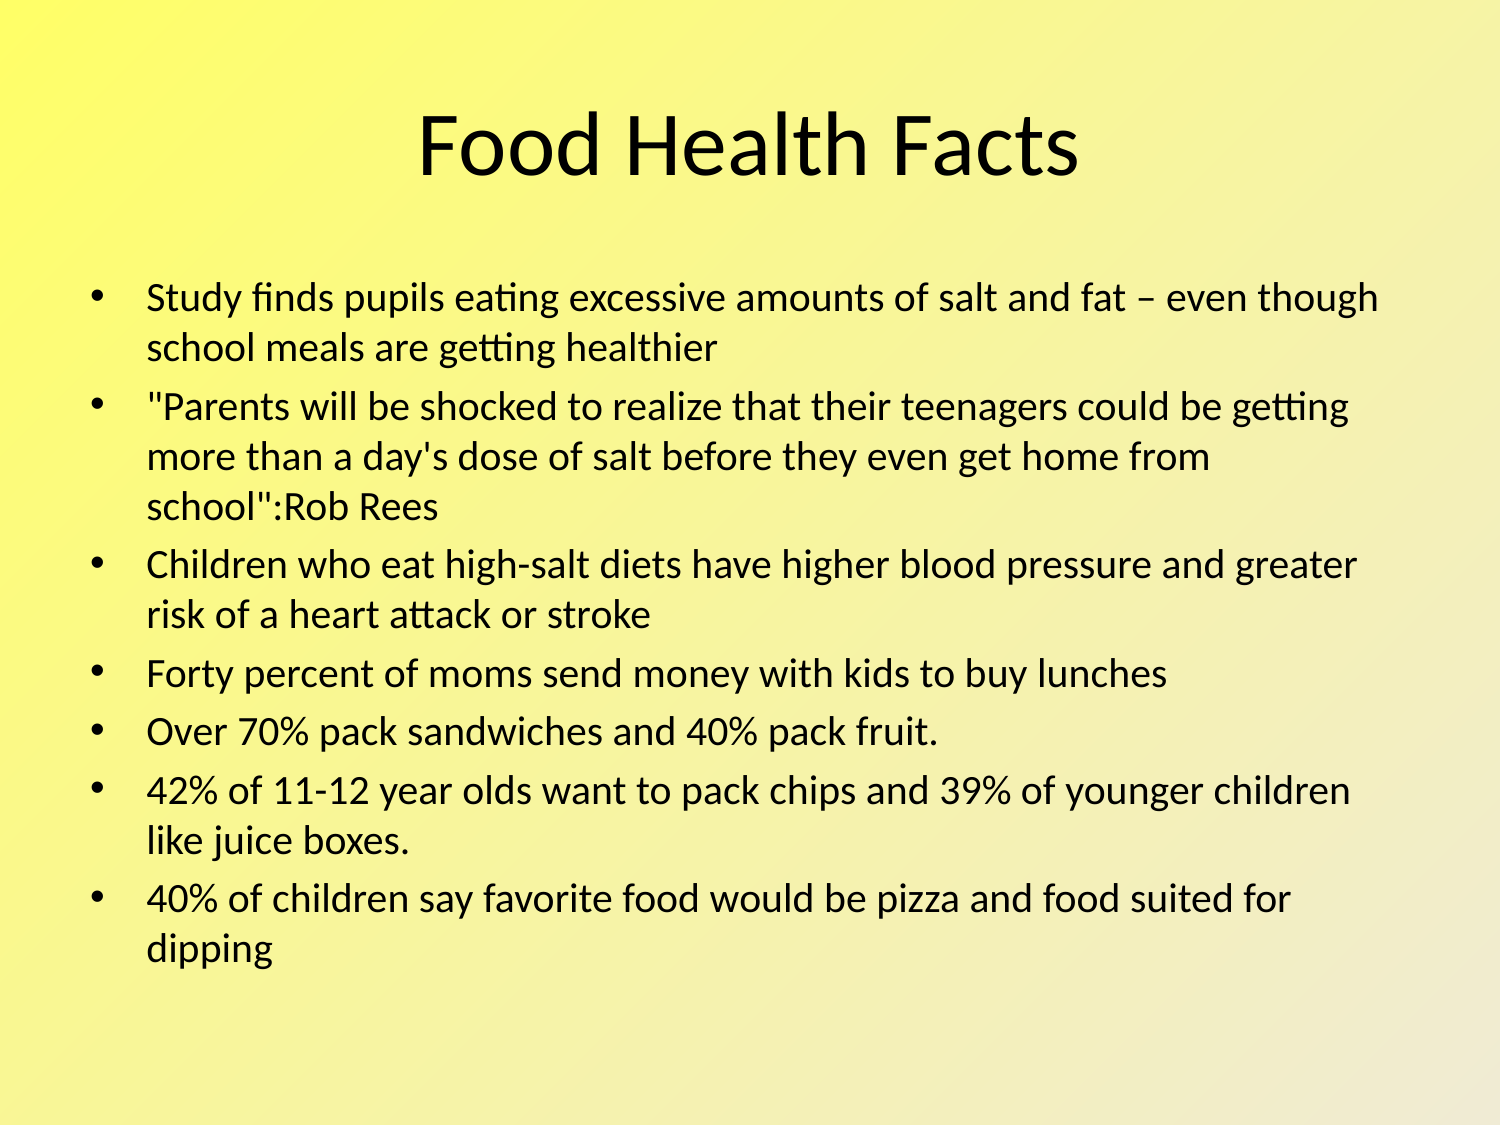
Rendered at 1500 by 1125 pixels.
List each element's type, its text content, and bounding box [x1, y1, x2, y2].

title Food Health Facts [75, 45, 1425, 233]
list Study finds pupils eating excessive amounts of salt and fat – even though school meals are getting healthier "Parents will be shocked to realize that their teenagers could be getting more than a day's dose of salt before they even get home from school":Rob Rees Children who eat high-salt diets have higher blood pressure and greater risk of a heart attack or stroke Forty percent of moms send money with kids to buy lunches Over 70% pack sandwiches and 40% pack fruit. 42% of 11-12 year olds want to pack chips and 39% of younger children like juice boxes. 40% of children say favorite food would be pizza and food suited for dipping [75, 262, 1425, 1005]
